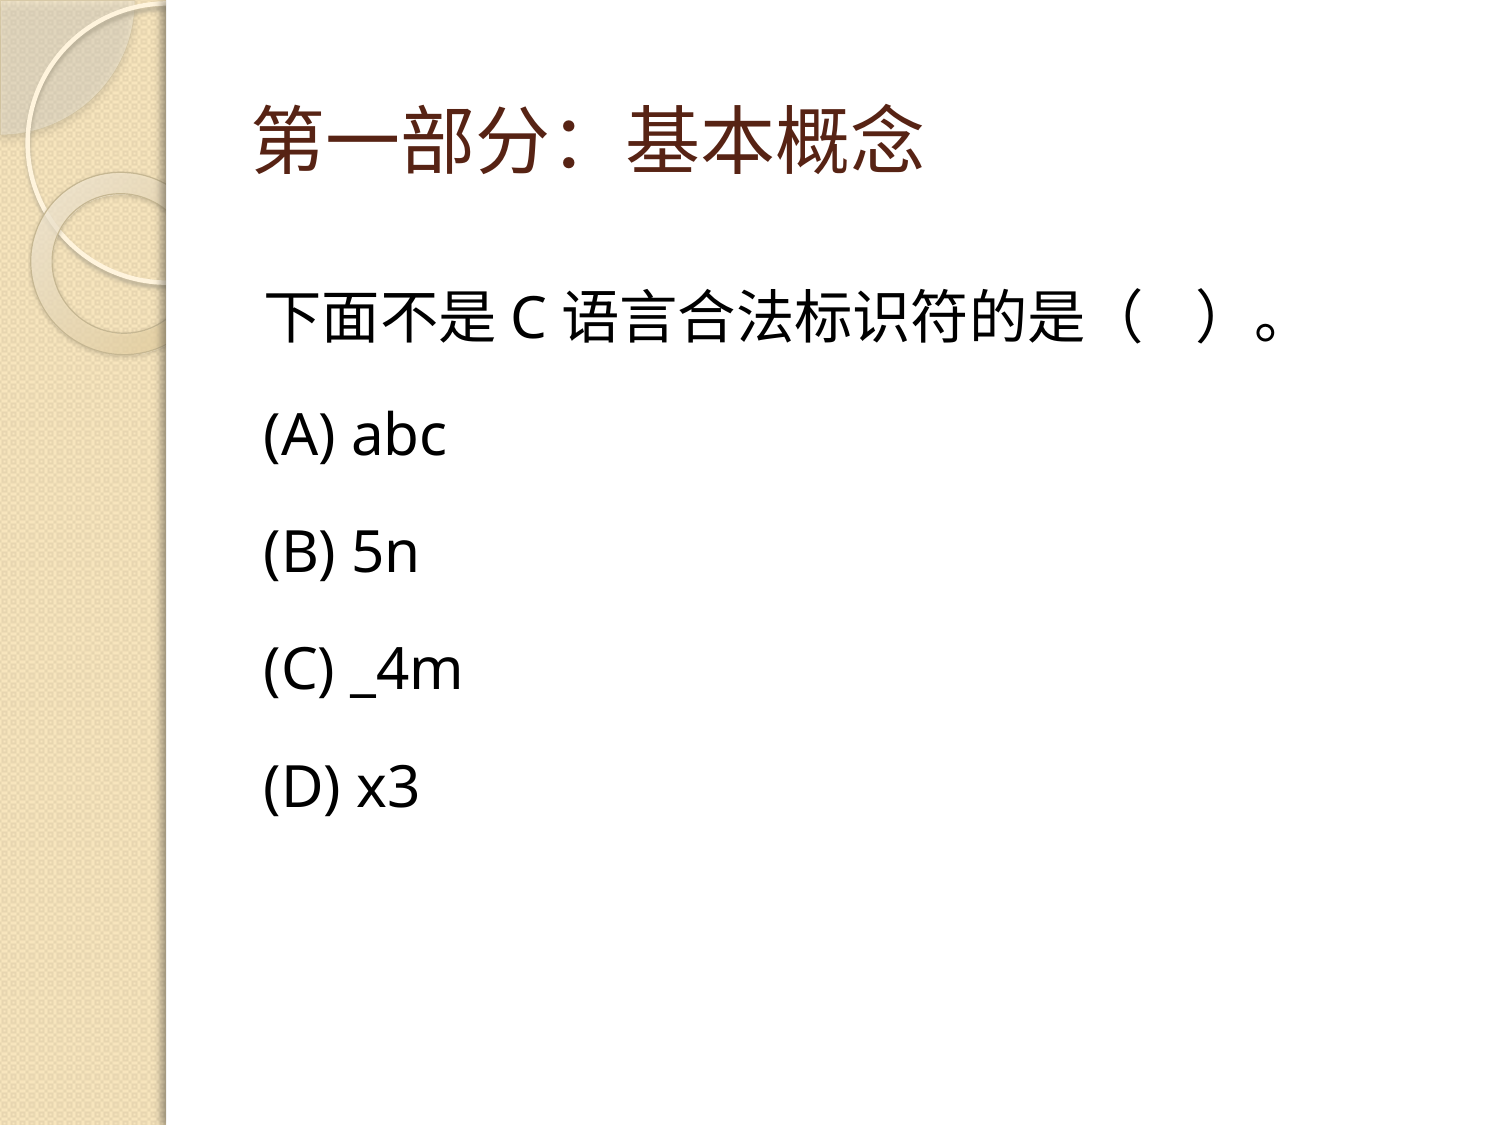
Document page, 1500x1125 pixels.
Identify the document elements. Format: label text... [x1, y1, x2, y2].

list 下面不是C语言合法标识符的是（ ）。 (A) abc (B) 5n (C) _4m (D) x3 [235, 237, 1466, 1025]
title 第一部分：基本概念 [235, 45, 1466, 233]
